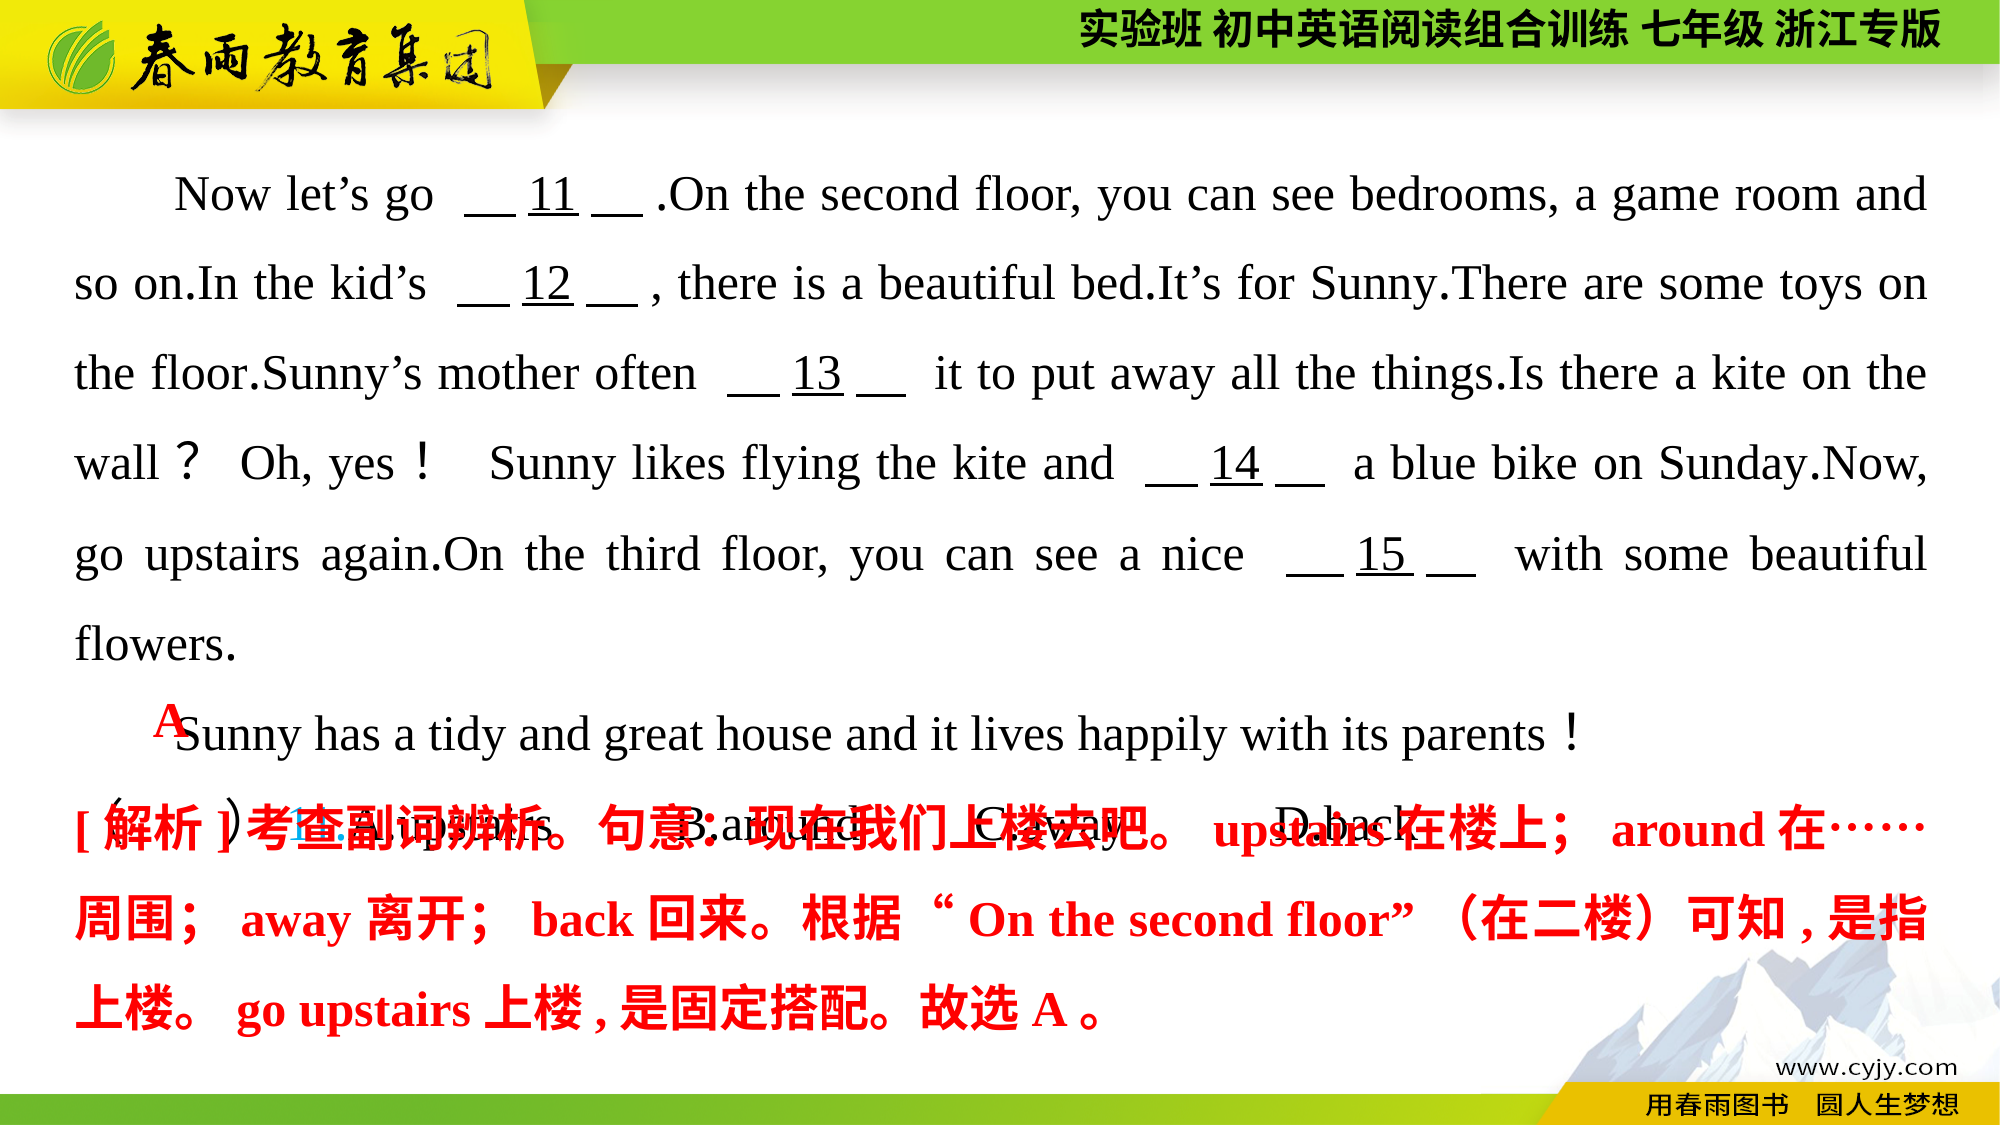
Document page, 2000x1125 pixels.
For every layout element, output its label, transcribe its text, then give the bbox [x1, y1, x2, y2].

text_box [解析]考查副词辨析。句意：现在我们上楼去吧。upstairs在楼上；around在……周围；away离开；back回来。根据“On the second floor”（在二楼）可知,是指上楼。go upstairs上楼,是固定搭配。故选A。 [59, 758, 1944, 1044]
text_box A [138, 680, 204, 756]
list Now let’s go 11 .On the second floor, you can see bedrooms, a game room and so on.In the kid’s 12 , there is a beautiful bed.It’s for Sunny.There are some toys on the floor.Sunny’s mother often 13 it to put away all the things.Is there a kite on the wall？Oh, yes！ Sunny likes flying the kite and 14 a blue bike on Sunday.Now, go upstairs again.On the third floor, you can see a nice 15 with some beautiful flowers. Sunny has a tidy and great house and it lives happily with its parents！ （ ）11.A.upstairs B.around C.away D.back [59, 122, 1944, 758]
picture [0, 0, 2000, 1125]
